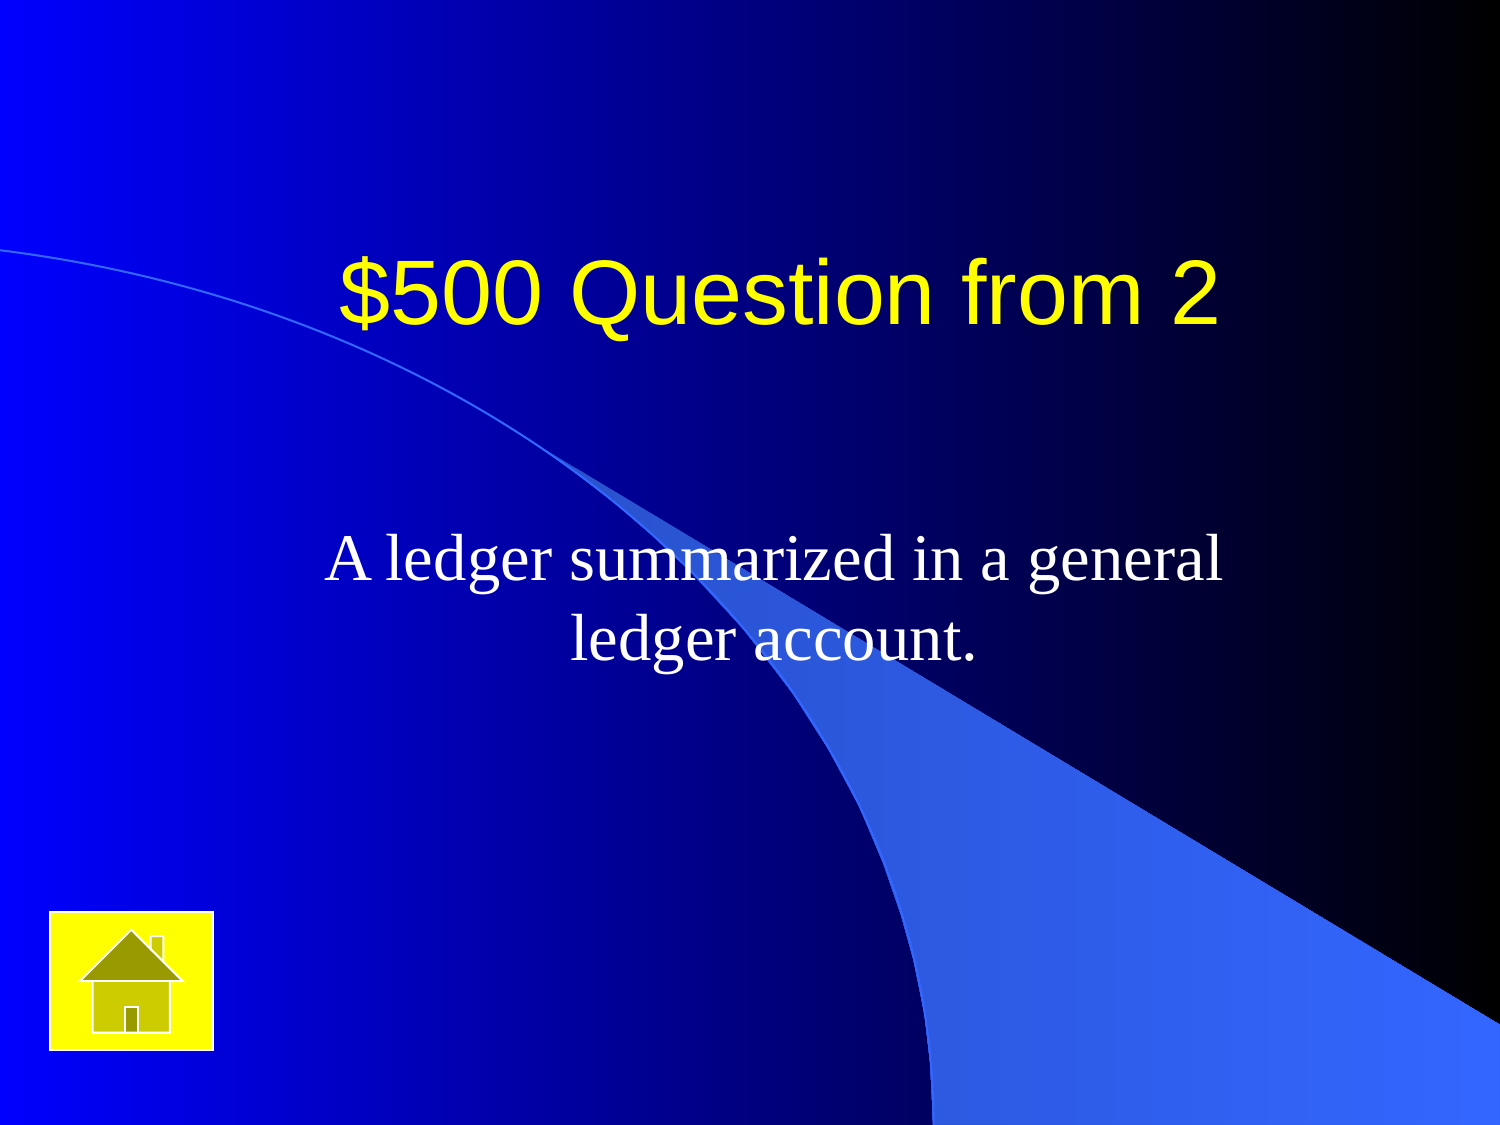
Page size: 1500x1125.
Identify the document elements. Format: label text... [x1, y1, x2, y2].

subtitle A ledger summarized in a general ledger account. [249, 449, 1301, 738]
title $500 Question from 2 [62, 162, 1500, 351]
